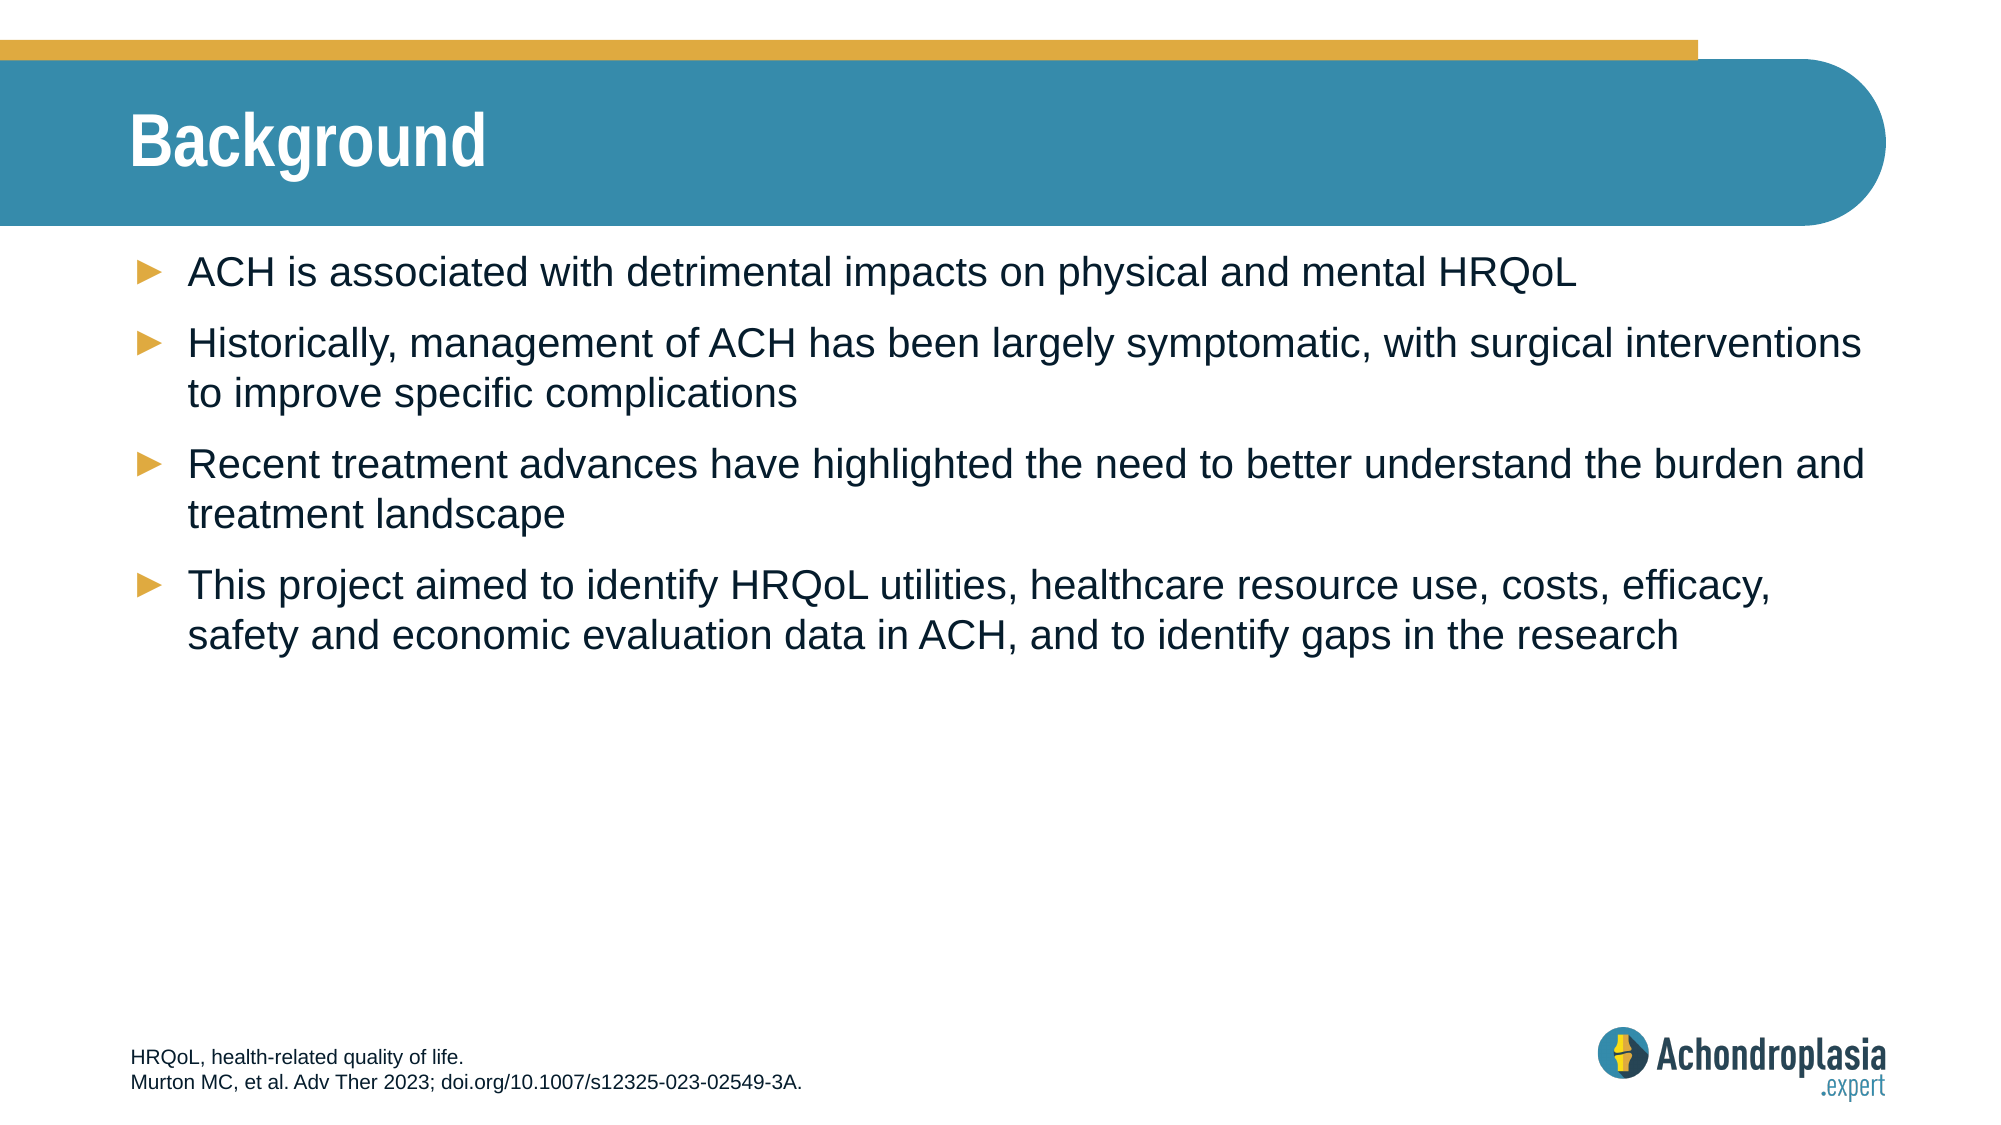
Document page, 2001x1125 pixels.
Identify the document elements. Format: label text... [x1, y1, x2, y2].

picture [1598, 1027, 1886, 1102]
list ACH is associated with detrimental impacts on physical and mental HRQoL Historically, management of ACH has been largely symptomatic, with surgical interventions to improve specific complications Recent treatment advances have highlighted the need to better understand the burden and treatment landscape This project aimed to identify HRQoL utilities, healthcare resource use, costs, efficacy, safety and economic evaluation data in ACH, and to identify gaps in the research [114, 237, 1886, 982]
footer HRQoL, health-related quality of life. Murton MC, et al. Adv Ther 2023; doi.org/10.1007/s12325-023-02549-3A. [115, 1005, 1598, 1102]
title Background [114, 59, 1886, 225]
